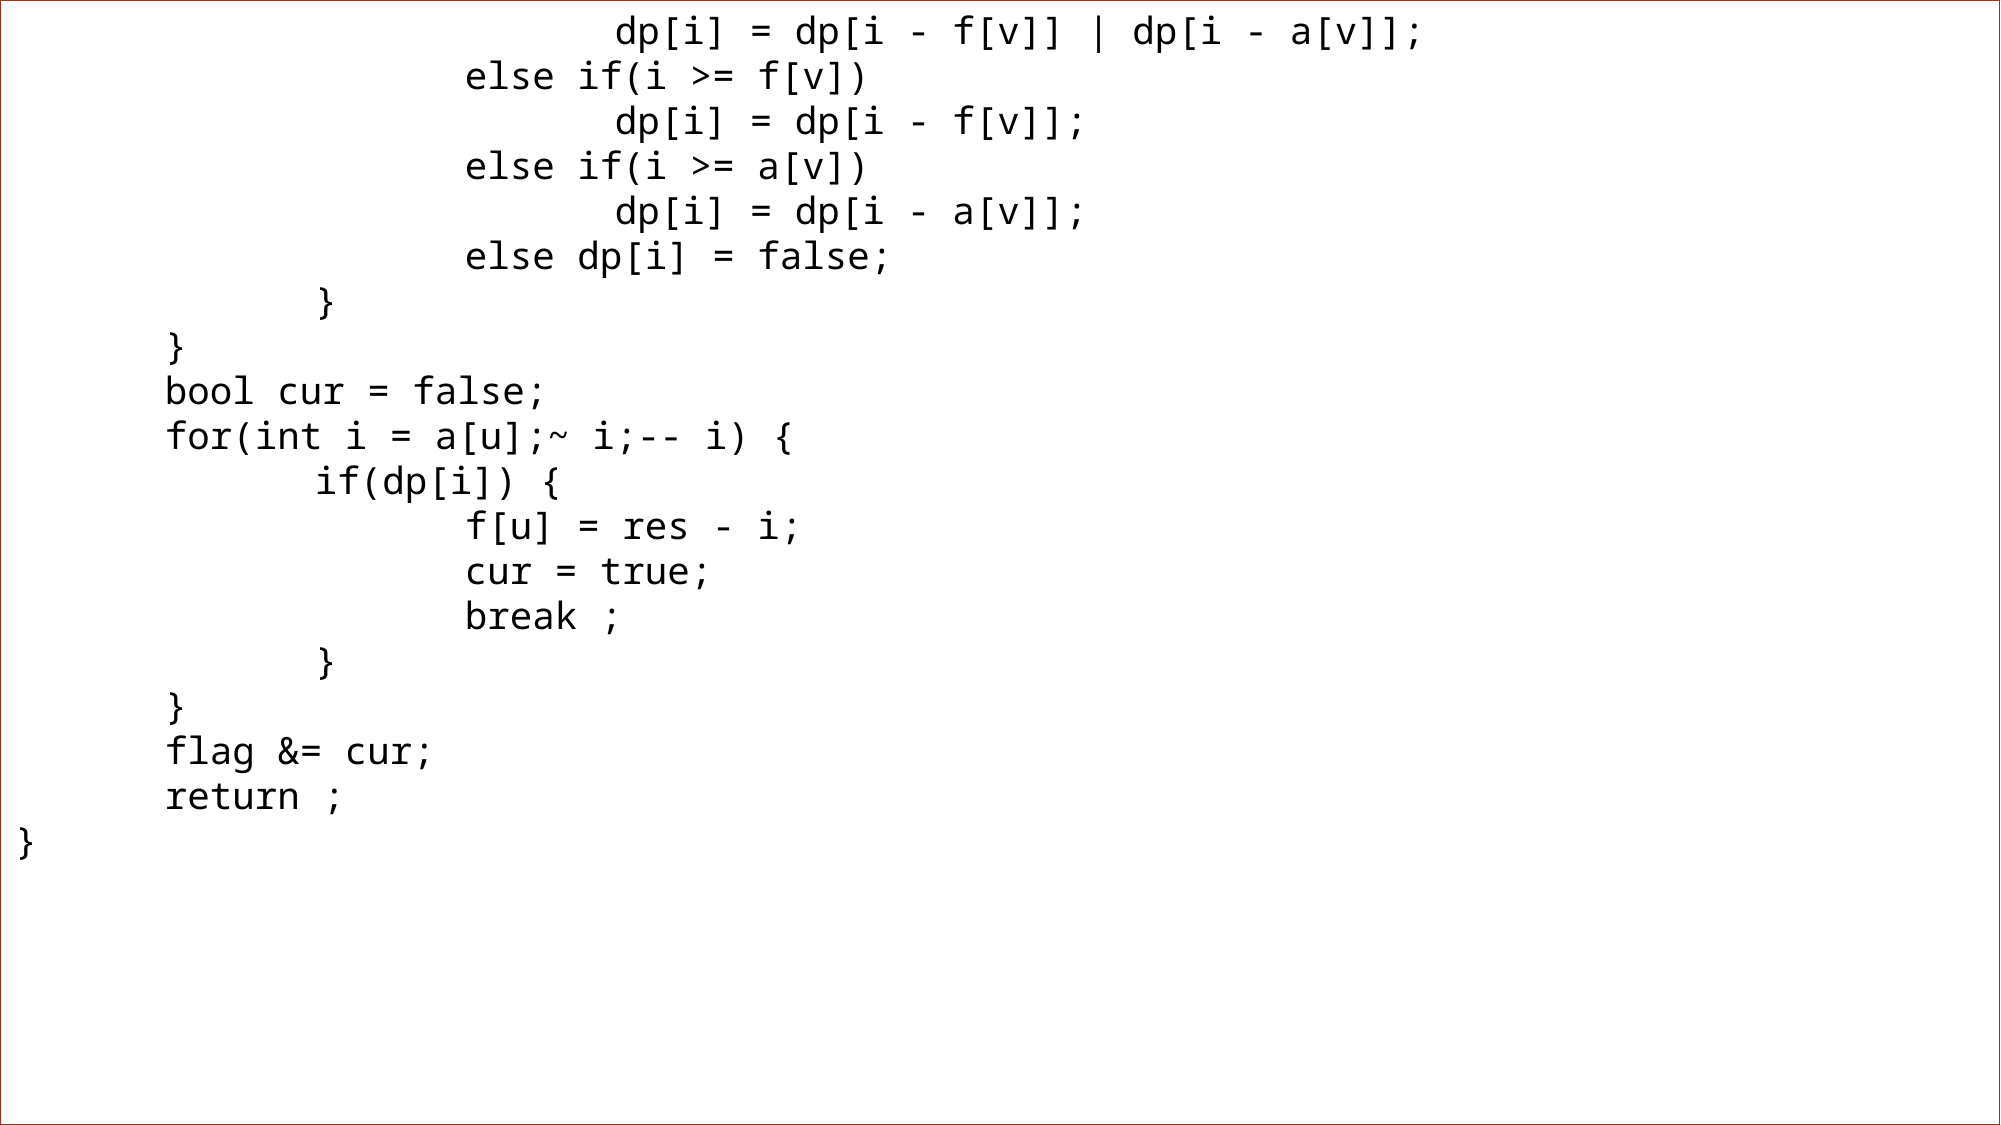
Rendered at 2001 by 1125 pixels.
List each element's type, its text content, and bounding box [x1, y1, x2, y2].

text_box dp[i] = dp[i - f[v]] | dp[i - a[v]]; else if(i >= f[v]) dp[i] = dp[i - f[v]]; else if(i >= a[v]) dp[i] = dp[i - a[v]]; else dp[i] = false; } } bool cur = false; for(int i = a[u];~ i;-- i) { if(dp[i]) { f[u] = res - i; cur = true; break ; } } flag &= cur; return ; } [0, 0, 2000, 1125]
